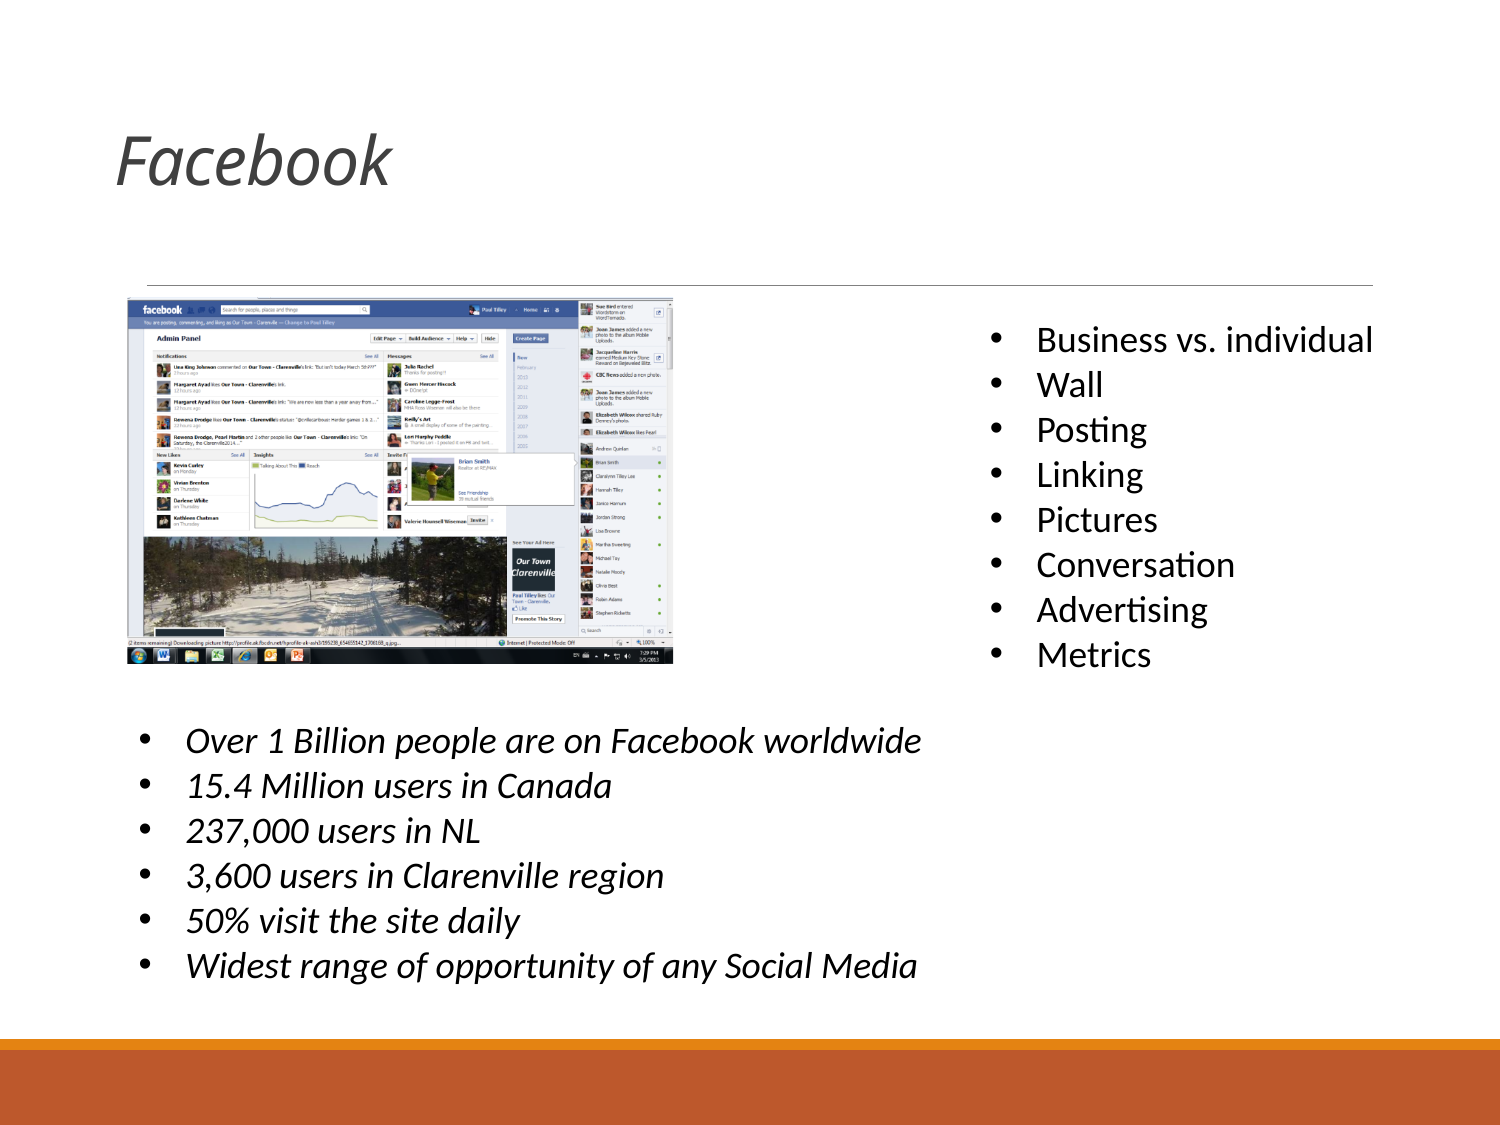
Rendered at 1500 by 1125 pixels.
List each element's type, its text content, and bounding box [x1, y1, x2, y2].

picture [126, 296, 674, 665]
title Facebook [99, 119, 1250, 358]
text_box Over 1 Billion people are on Facebook worldwide 15.4 Million users in Canada 237,000 users in NL 3,600 users in Clarenville region 50% visit the site daily Widest range of opportunity of any Social Media [123, 708, 1372, 994]
text_box Business vs. individual Wall Posting Linking Pictures Conversation Advertising Metrics [975, 307, 1447, 683]
